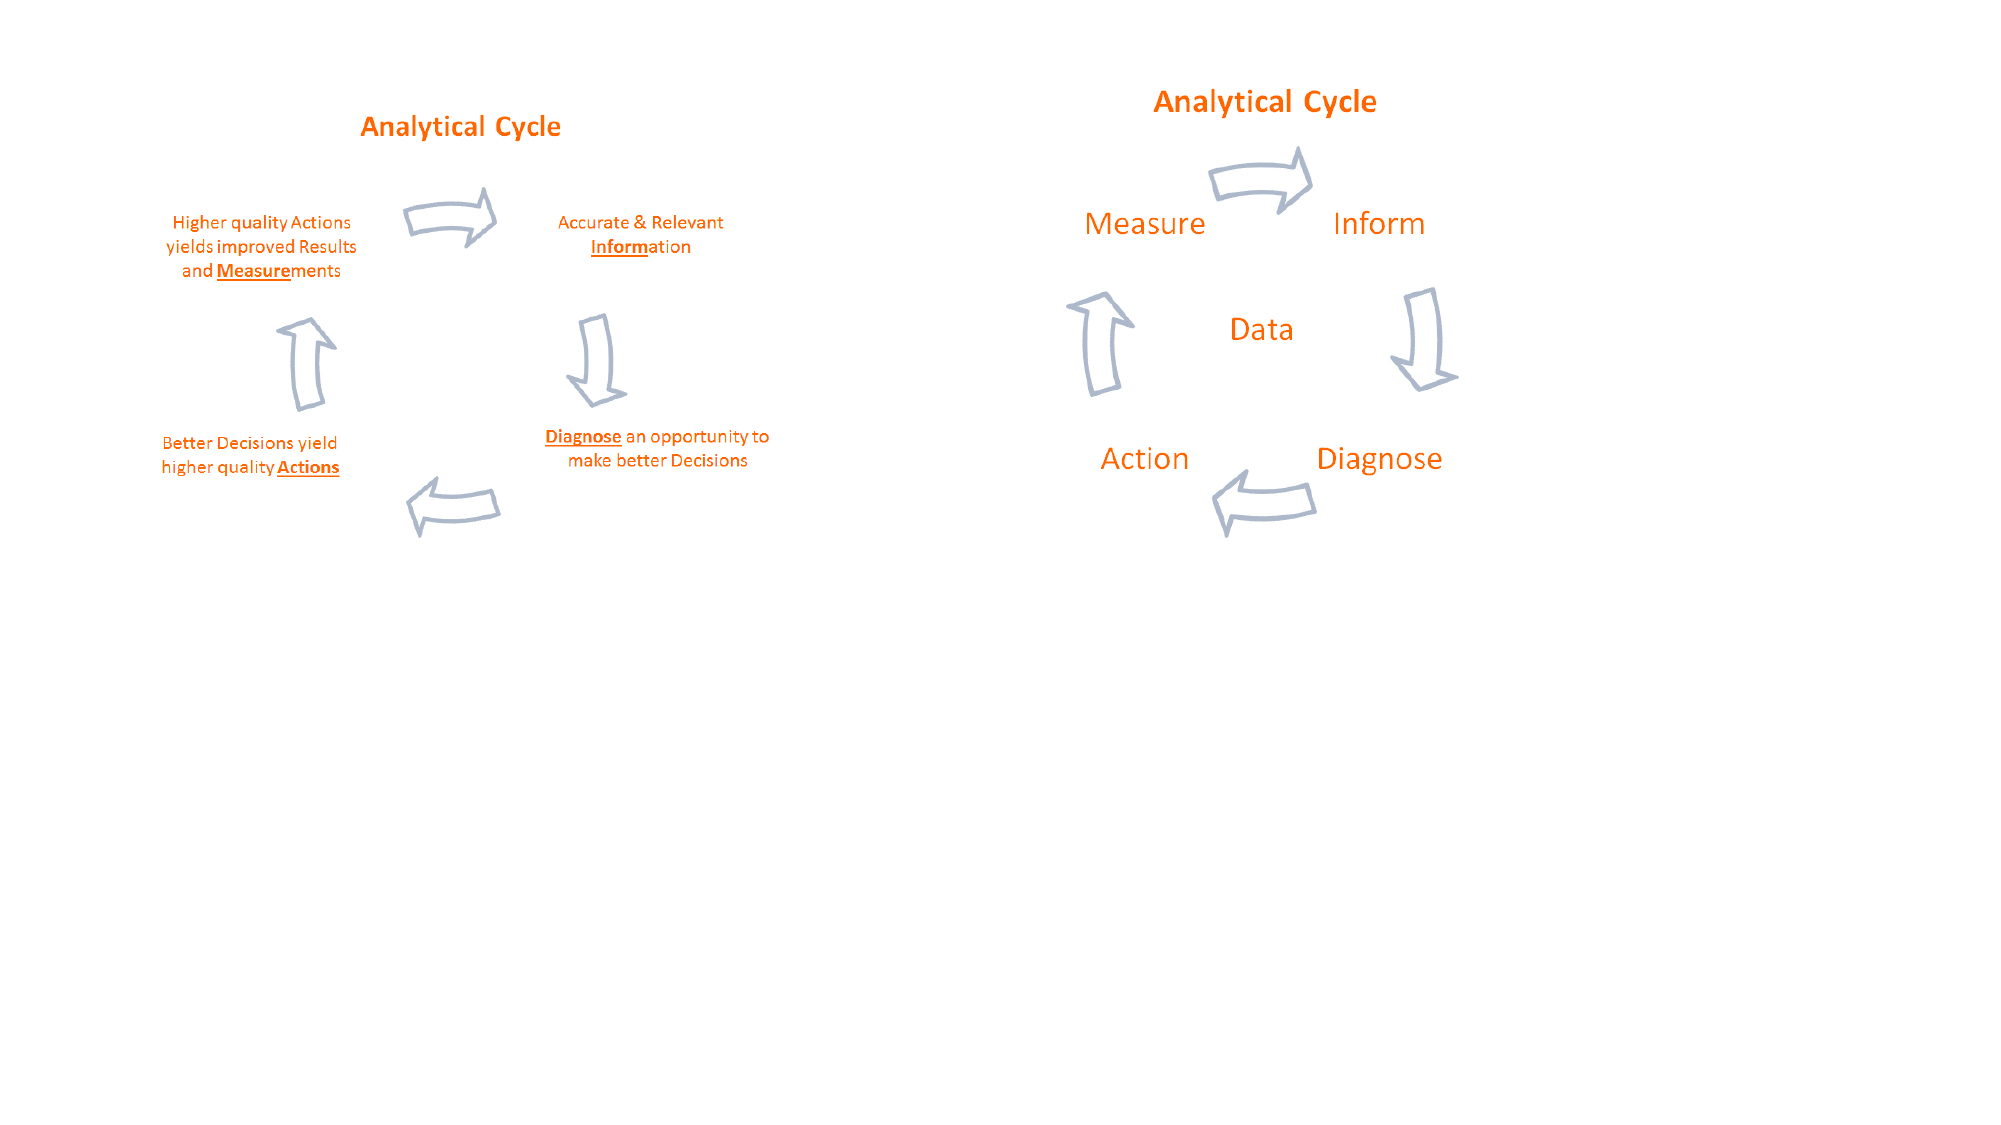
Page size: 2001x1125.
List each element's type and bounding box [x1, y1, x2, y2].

picture [130, 98, 794, 539]
picture [1013, 69, 1511, 539]
